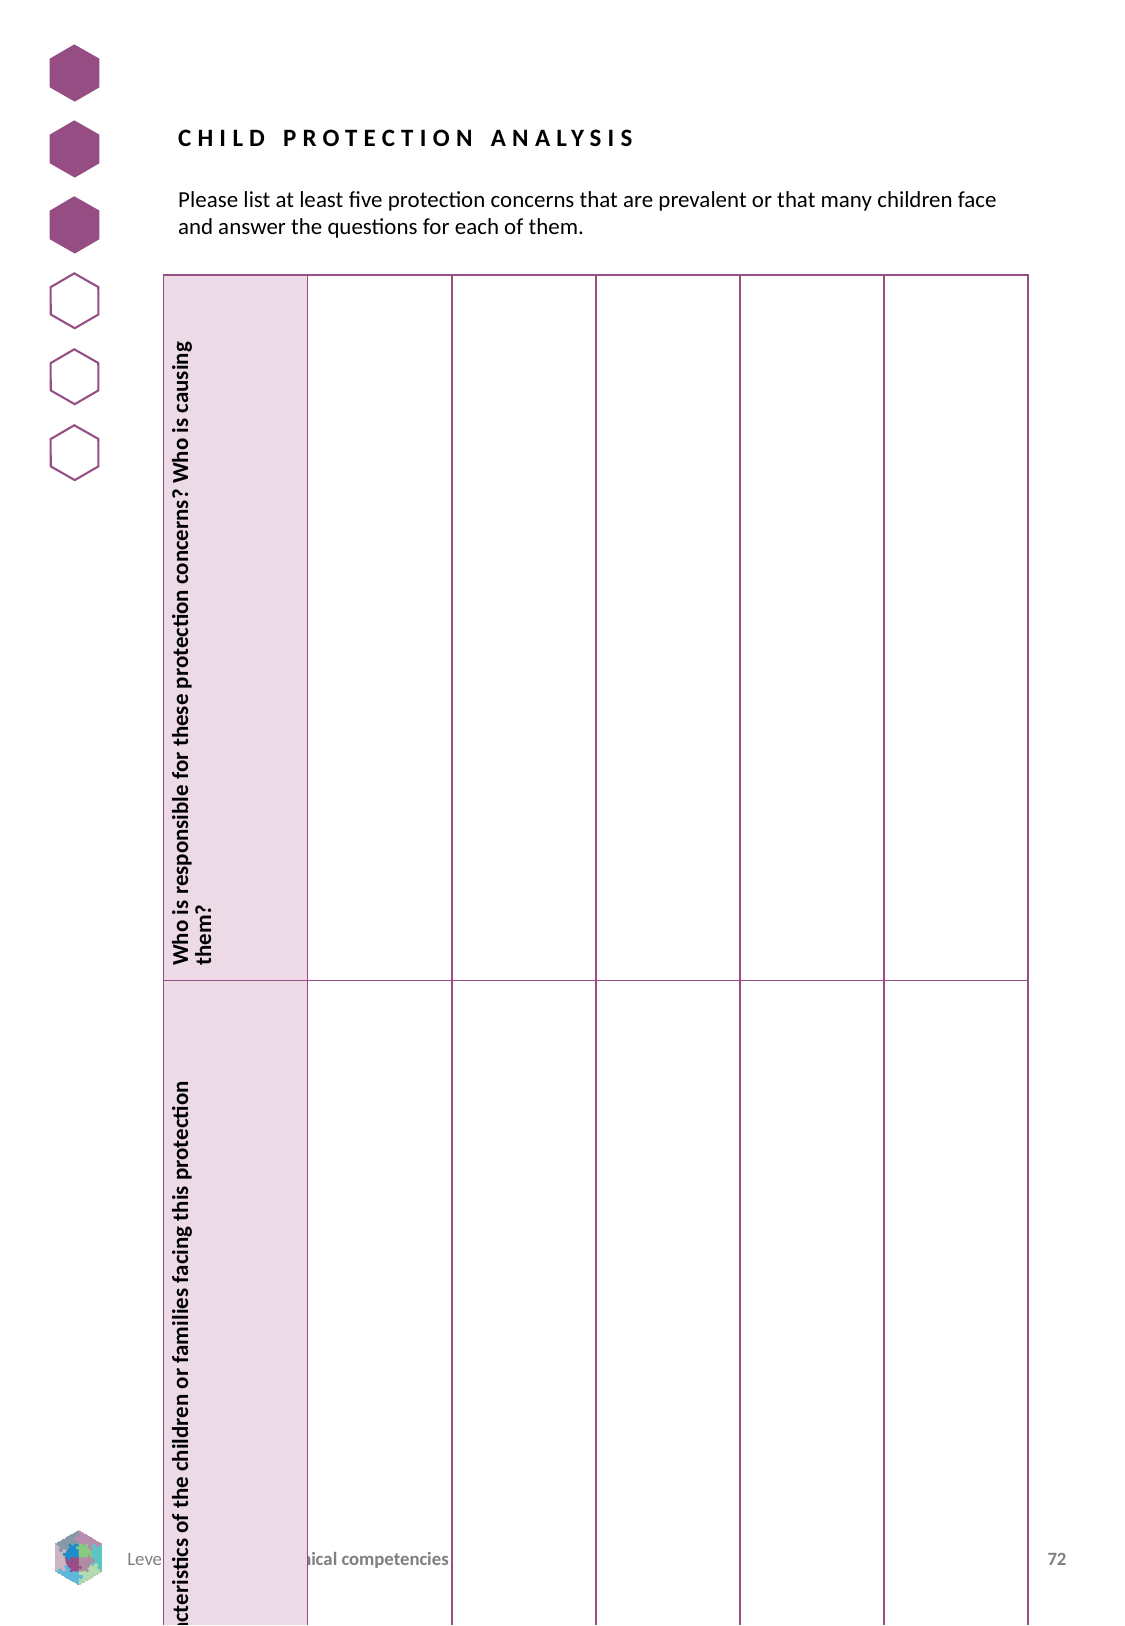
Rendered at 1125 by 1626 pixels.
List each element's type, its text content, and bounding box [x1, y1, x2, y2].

text_box [49, 196, 100, 254]
table_cell [453, 981, 595, 1625]
text_box [49, 120, 100, 178]
text_box [49, 348, 100, 406]
picture [55, 1530, 102, 1585]
table_header [597, 276, 739, 980]
text_box [49, 424, 100, 482]
table_cell [885, 981, 1027, 1625]
table_header [308, 276, 451, 980]
text_box [49, 44, 100, 102]
table_cell [308, 981, 451, 1625]
text_box [49, 272, 100, 330]
table_header [741, 276, 883, 980]
text_box CHILD PROTECTION ANALYSIS [163, 113, 1029, 159]
table_cell Who is vulnerable? What are the characteristics of the children or families facing this protection concerns? [164, 981, 307, 1625]
table_cell [741, 981, 883, 1625]
table_cell [597, 981, 739, 1625]
table_header Who is responsible for these protection concerns? Who is causing them? [164, 276, 307, 980]
table_header [885, 276, 1027, 980]
text_box Please list at least five protection concerns that are prevalent or that many children face and answer the questions for each of them. [163, 176, 1029, 247]
table_header [453, 276, 595, 980]
